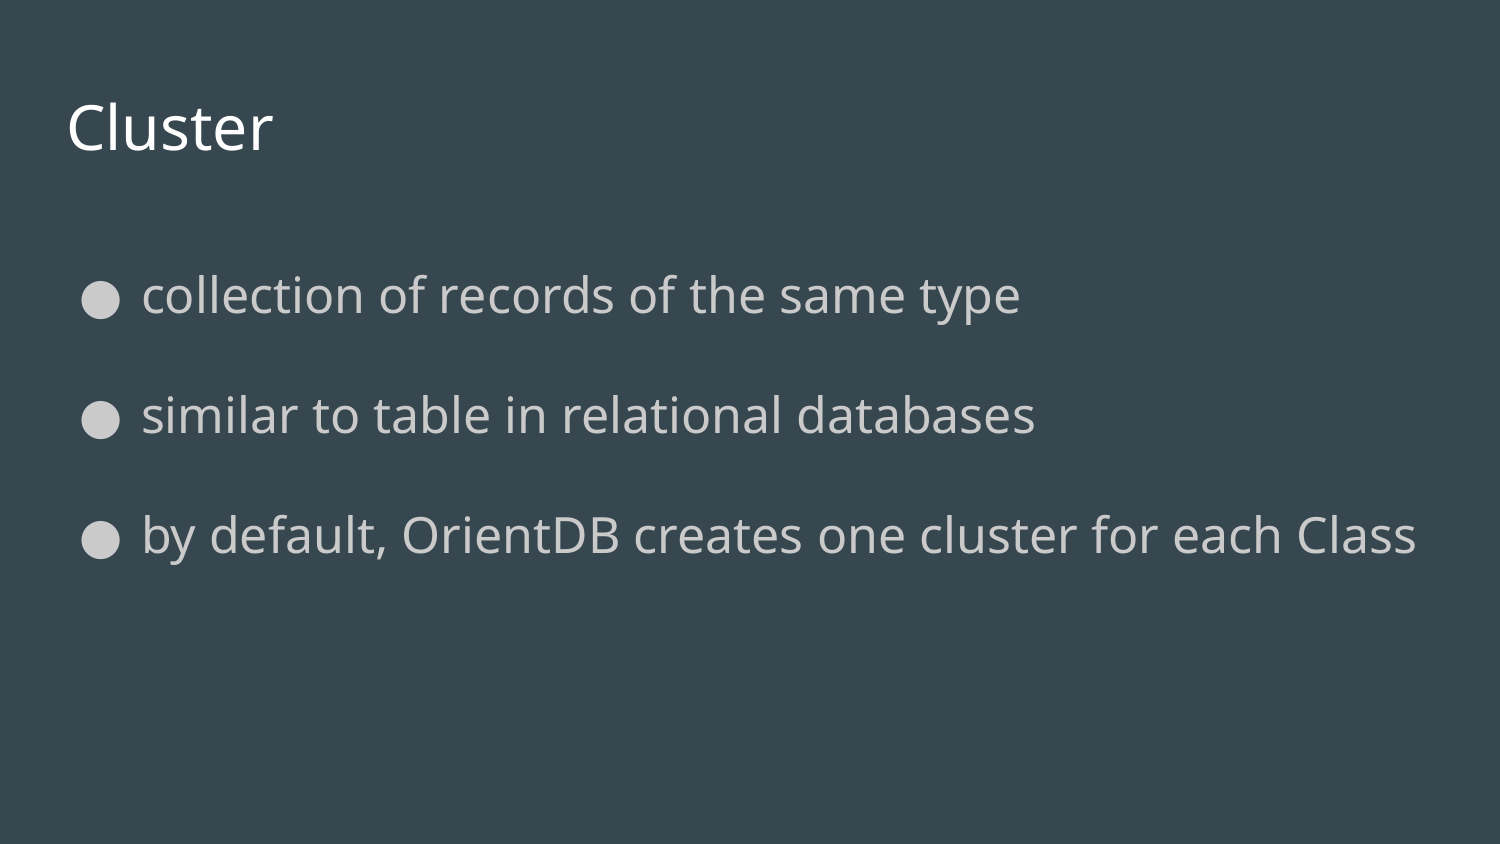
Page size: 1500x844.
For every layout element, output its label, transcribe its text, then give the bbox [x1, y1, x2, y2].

list collection of records of the same type similar to table in relational databases by default, OrientDB creates one cluster for each Class [51, 189, 1449, 750]
title Cluster [51, 72, 1449, 167]
